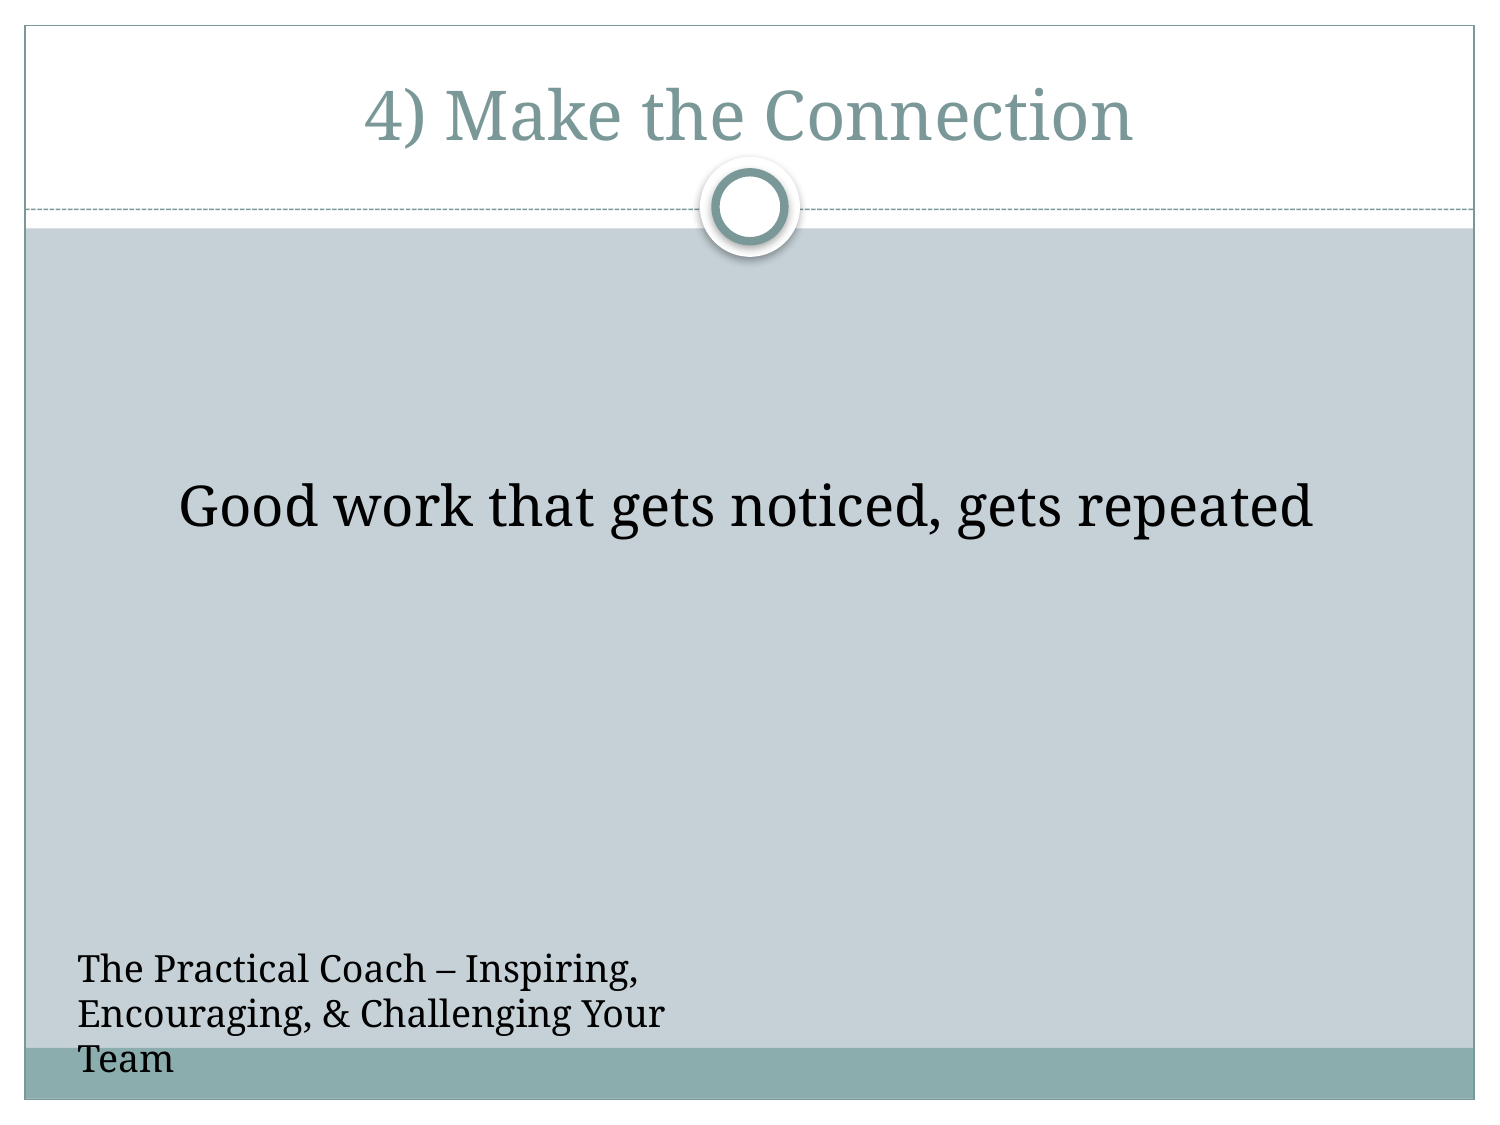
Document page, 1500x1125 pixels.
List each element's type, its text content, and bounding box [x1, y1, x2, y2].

text_box The Practical Coach – Inspiring, Encouraging, & Challenging Your Team [62, 937, 788, 1088]
title 4) Make the Connection [50, 37, 1450, 162]
list Good work that gets noticed, gets repeated [49, 462, 1445, 1001]
